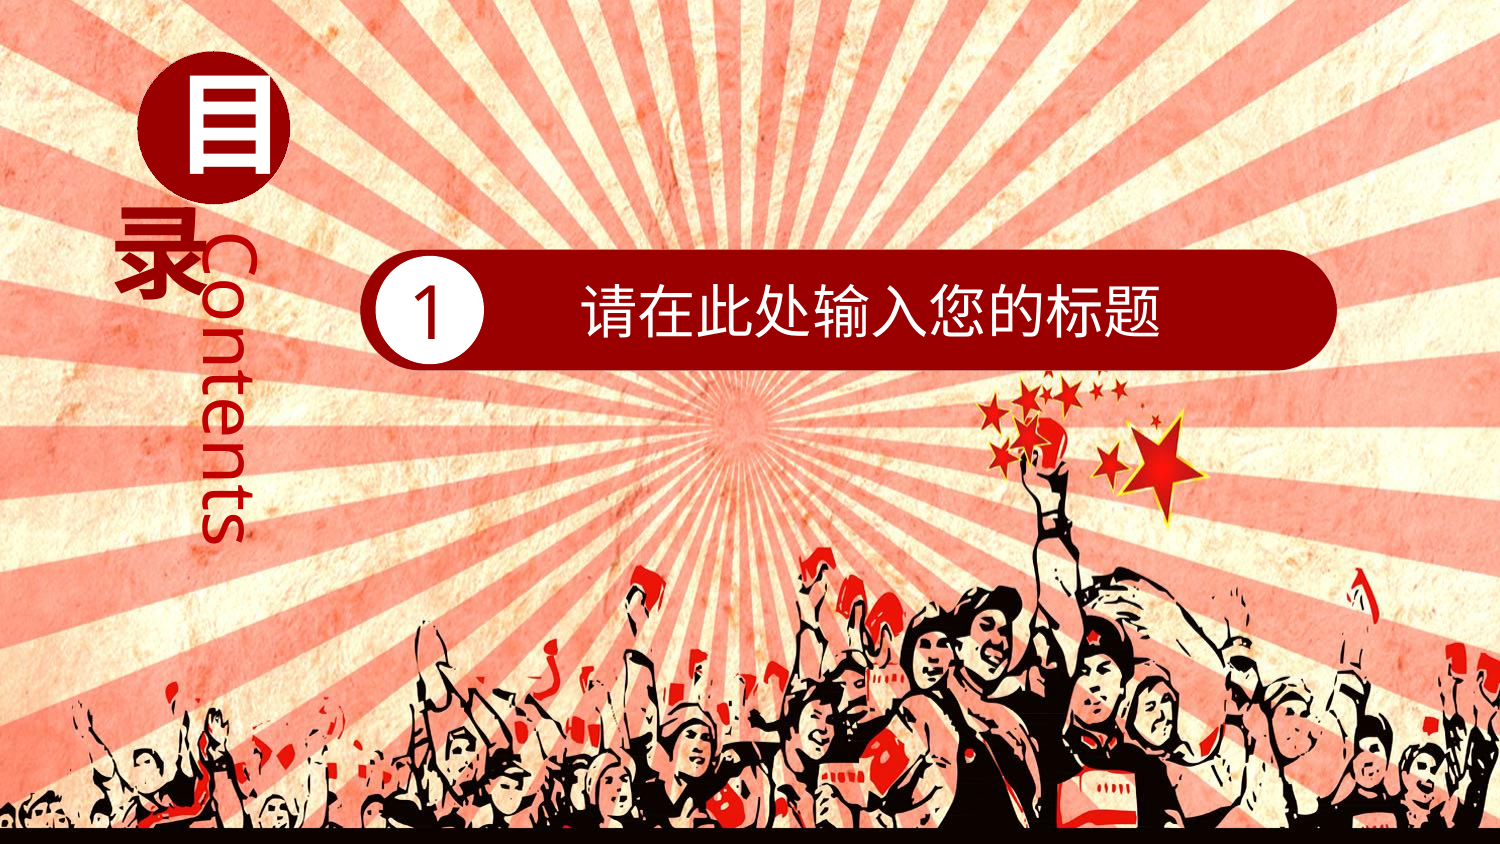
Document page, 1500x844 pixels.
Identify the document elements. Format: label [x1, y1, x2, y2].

picture [0, 0, 1500, 844]
text_box [360, 249, 1338, 371]
